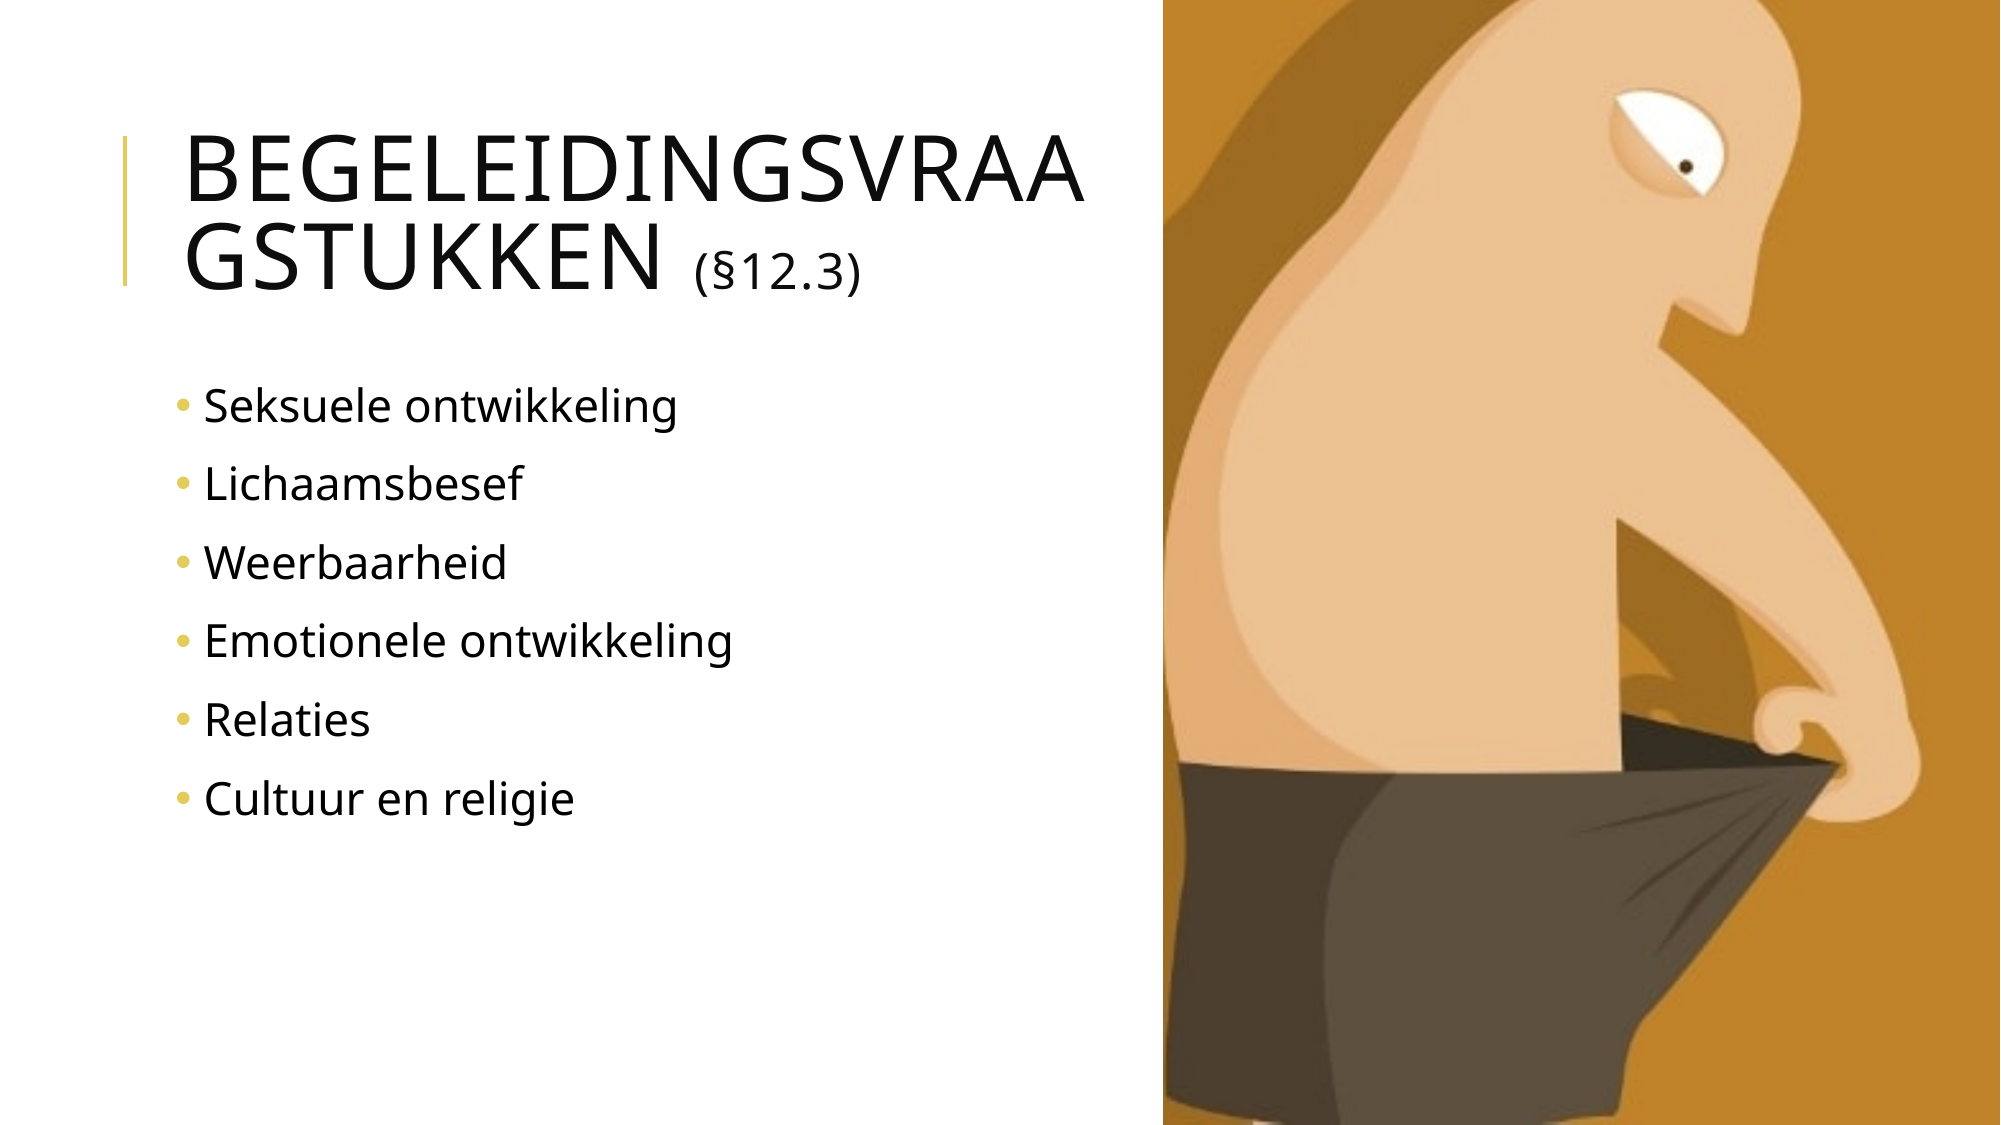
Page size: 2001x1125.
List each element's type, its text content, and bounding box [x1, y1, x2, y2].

title Begeleidingsvraagstukken (§12.3) [168, 96, 1156, 342]
list Seksuele ontwikkeling Lichaamsbesef Weerbaarheid Emotionele ontwikkeling Relaties Cultuur en religie [168, 375, 1055, 1035]
picture [1162, 0, 2000, 1125]
